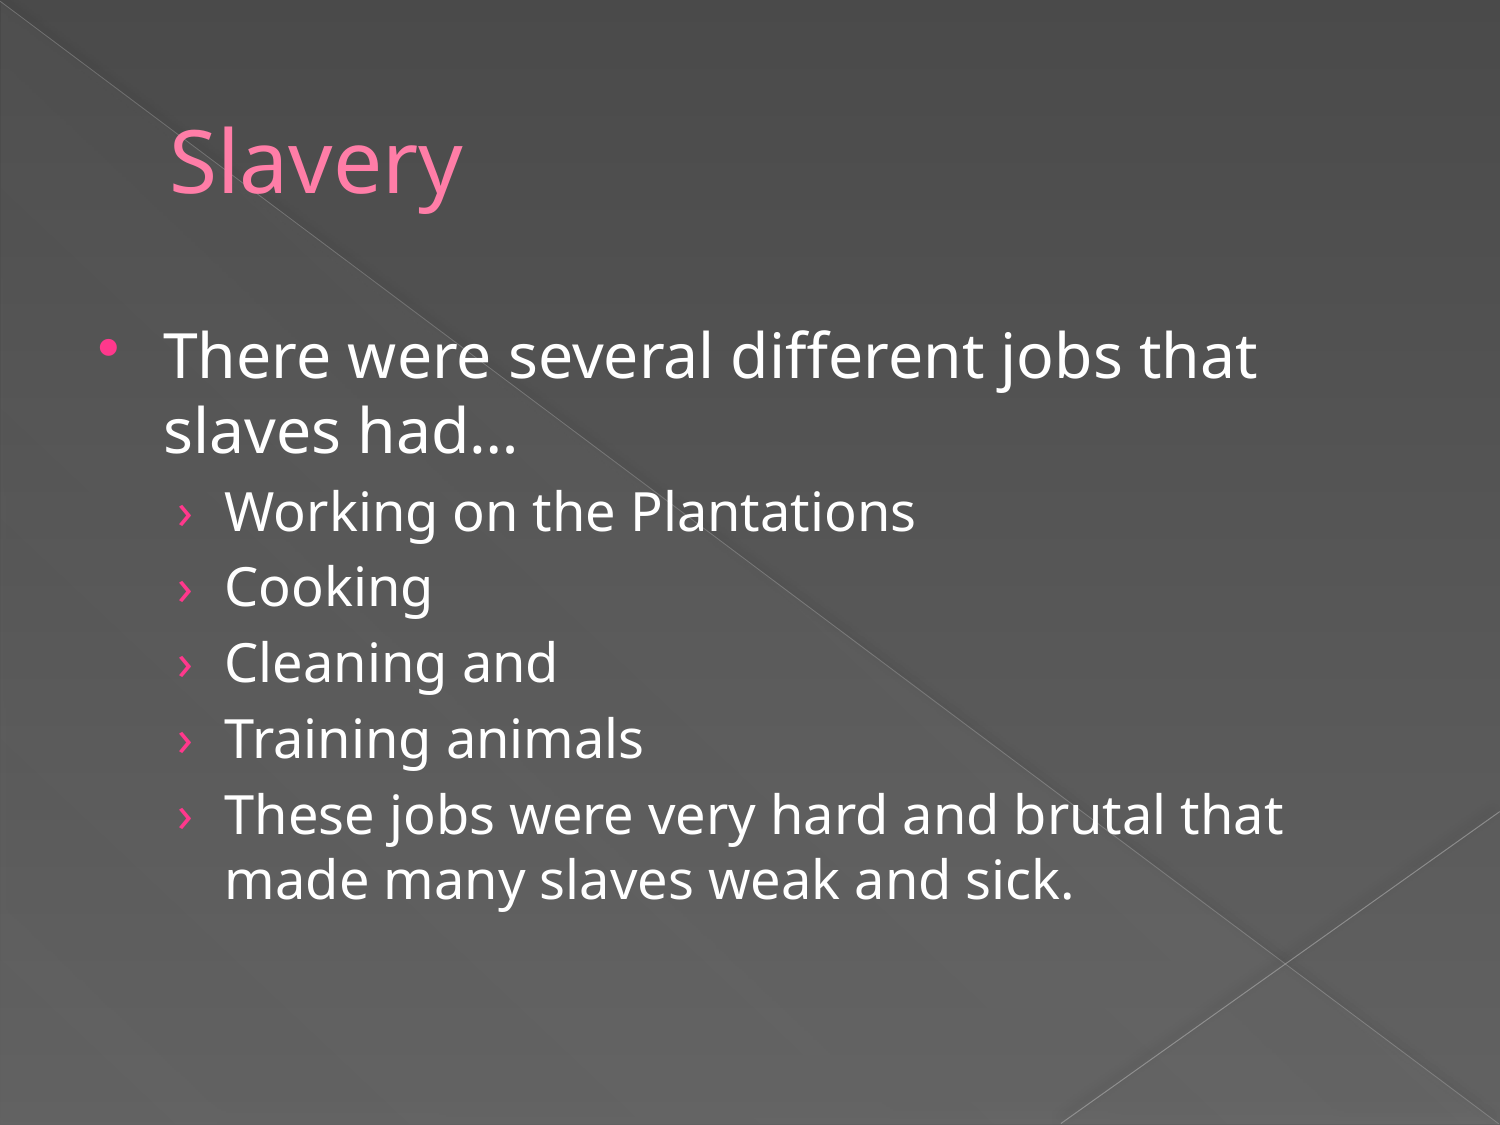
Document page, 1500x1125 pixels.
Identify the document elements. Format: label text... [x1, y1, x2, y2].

list There were several different jobs that slaves had… Working on the Plantations Cooking Cleaning and Training animals These jobs were very hard and brutal that made many slaves weak and sick. [75, 308, 1425, 1059]
title Slavery [75, 43, 1425, 274]
